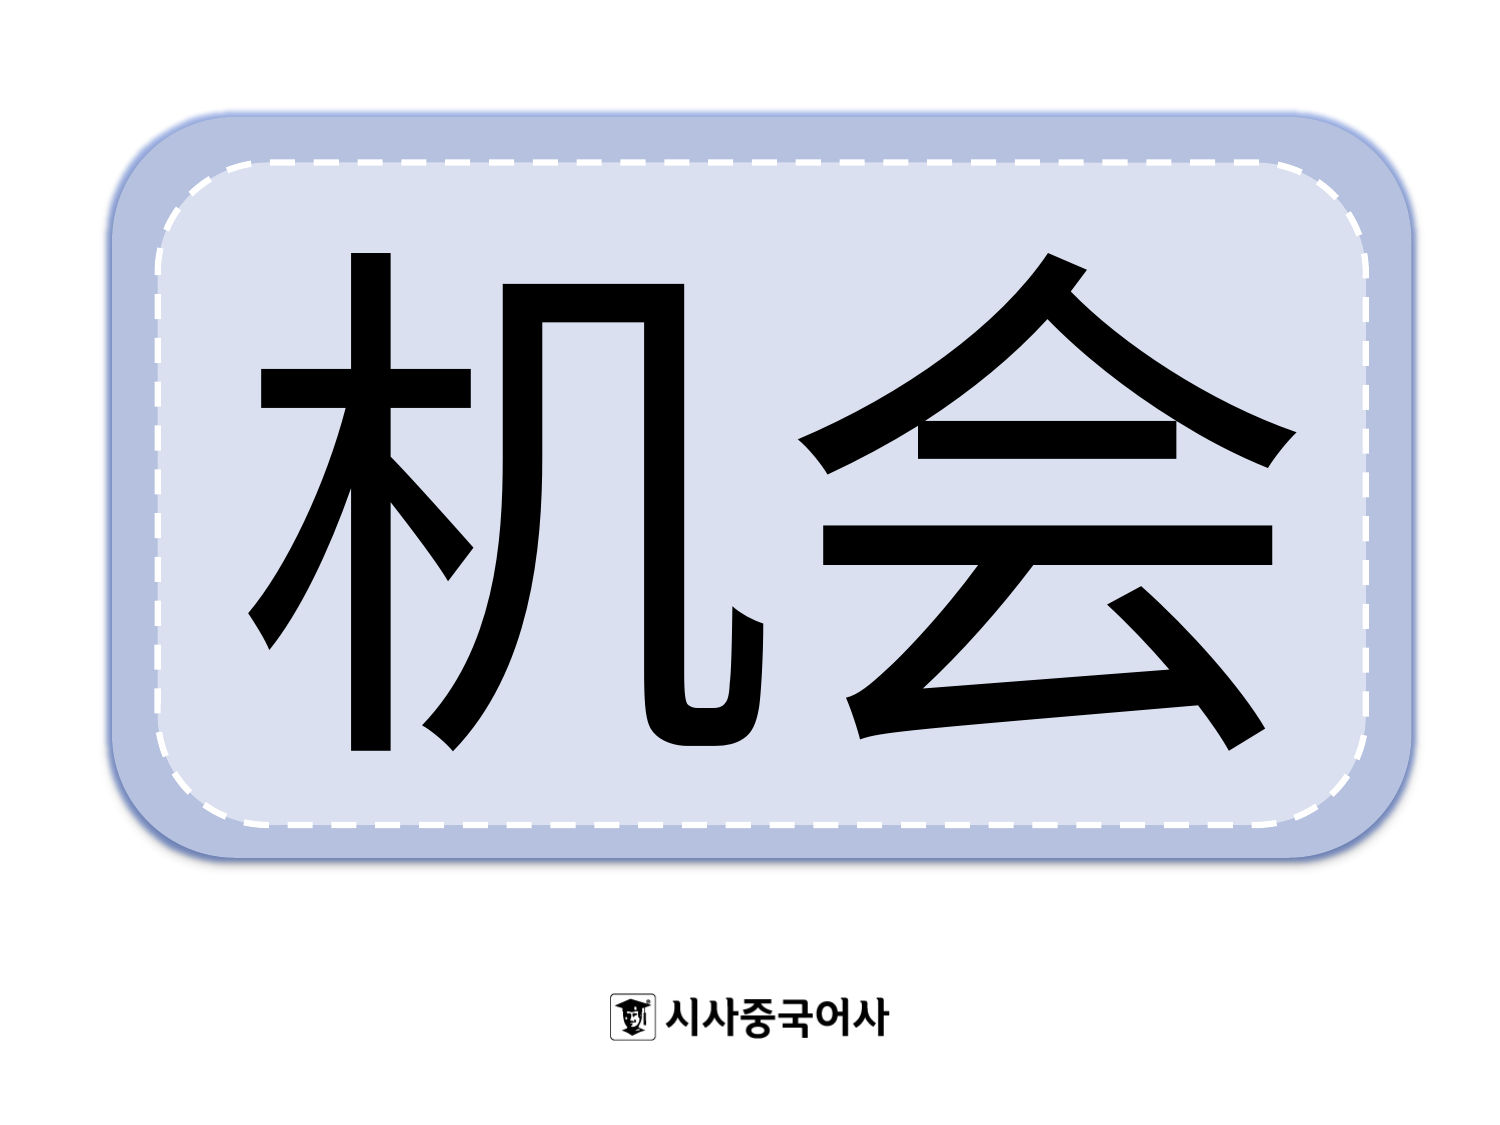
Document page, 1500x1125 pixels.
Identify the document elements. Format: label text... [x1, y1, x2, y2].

text_box 机会 [171, 160, 1380, 824]
picture [602, 987, 898, 1047]
